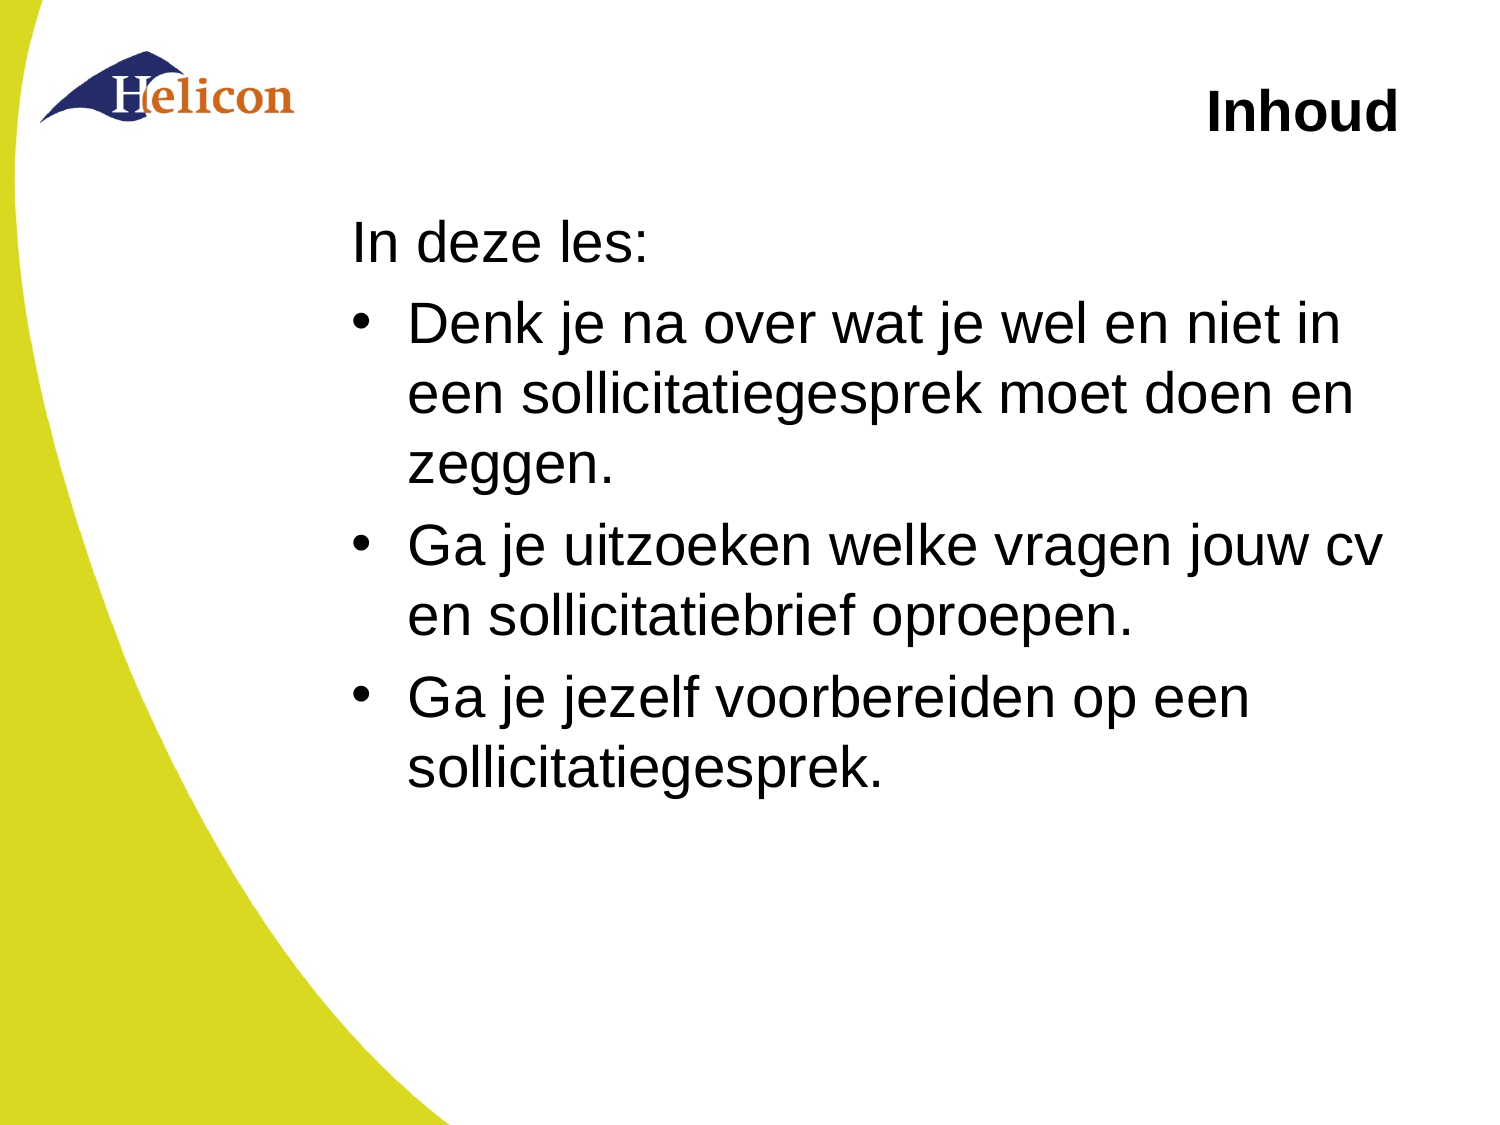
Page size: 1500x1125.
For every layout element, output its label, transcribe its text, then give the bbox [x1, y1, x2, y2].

list In deze les: Denk je na over wat je wel en niet in een sollicitatiegesprek moet doen en zeggen. Ga je uitzoeken welke vragen jouw cv en sollicitatiebrief oproepen. Ga je jezelf voorbereiden op een sollicitatiegesprek. [336, 196, 1425, 1005]
picture [0, 0, 1500, 1125]
title Inhoud [324, 54, 1415, 161]
